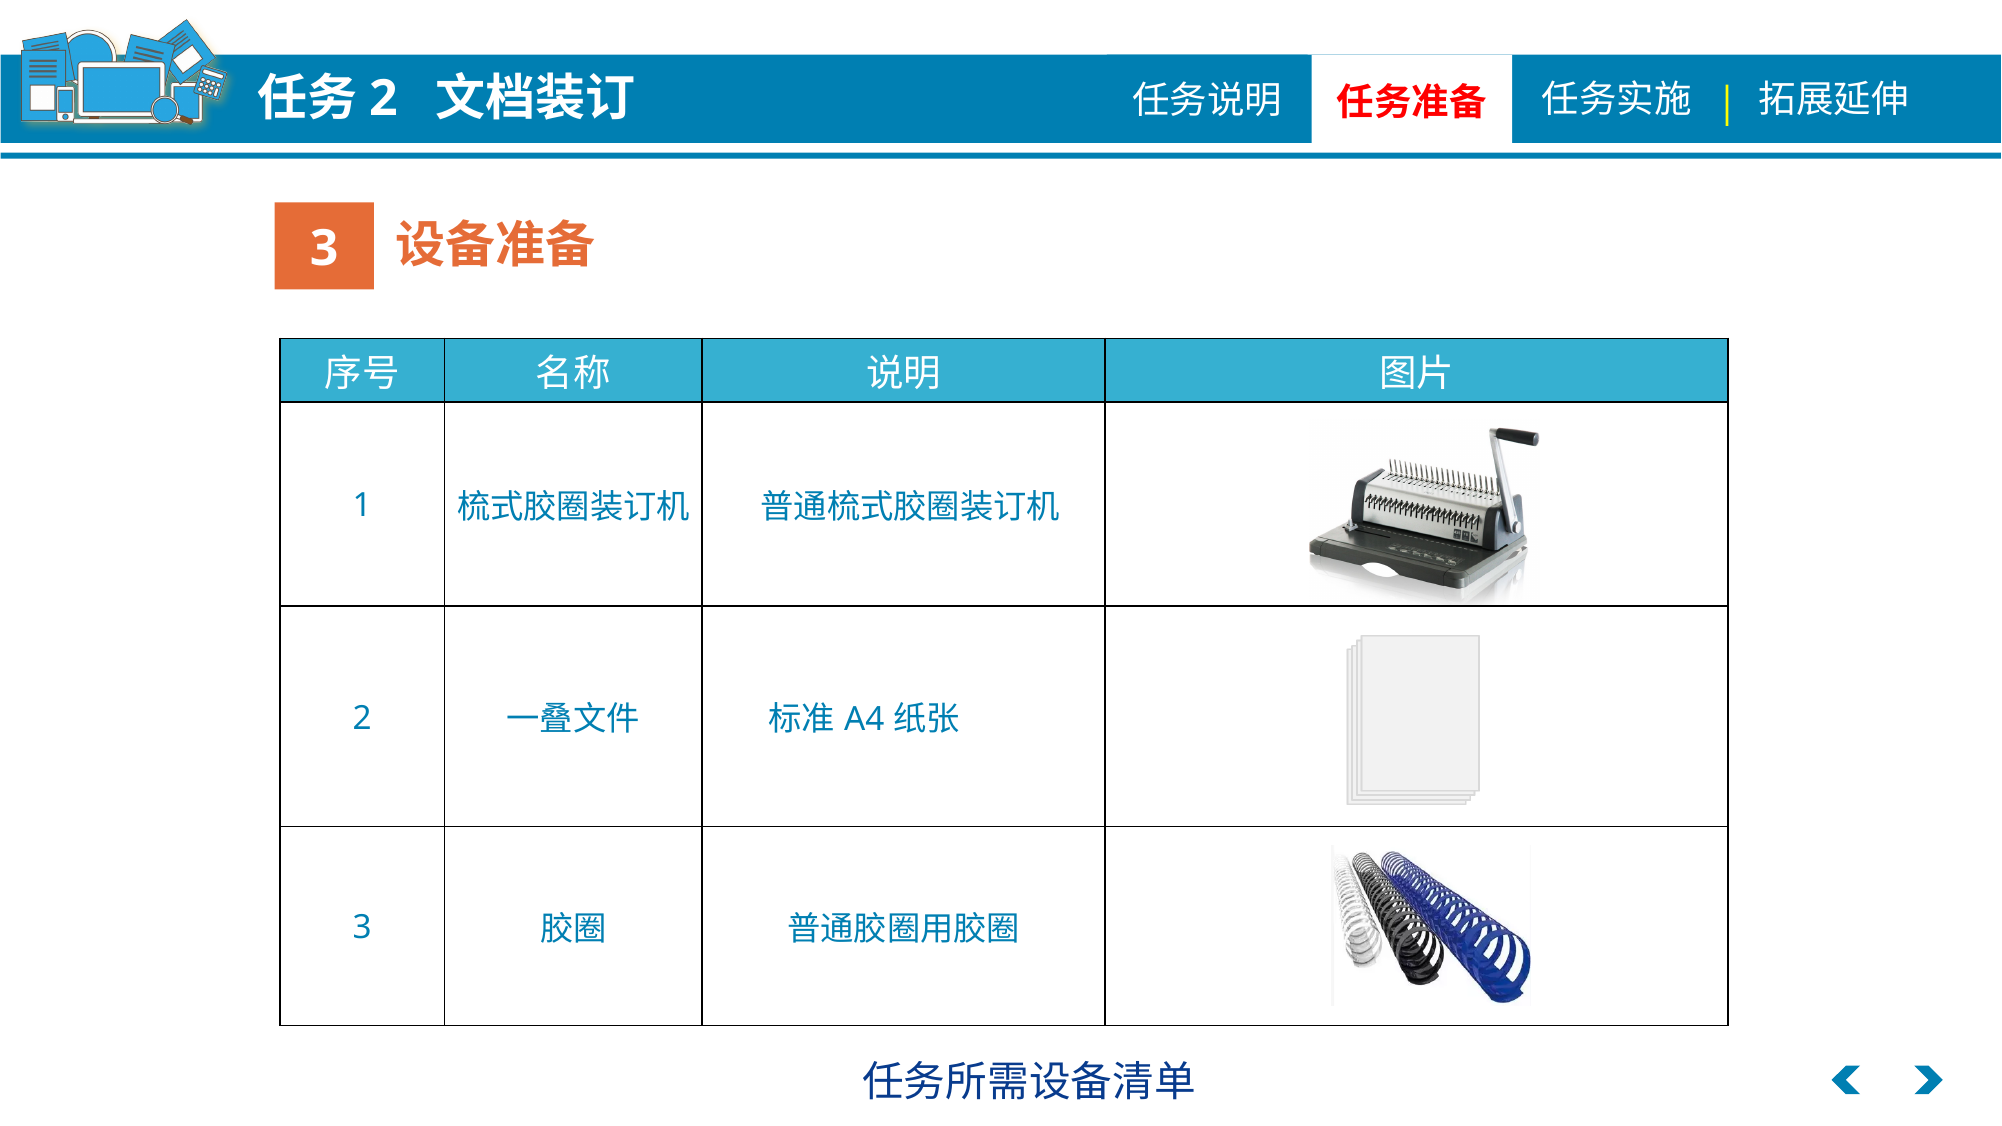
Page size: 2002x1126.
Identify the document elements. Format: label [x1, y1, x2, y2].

picture [1331, 845, 1531, 1006]
text_box [274, 200, 626, 290]
picture [1309, 419, 1541, 606]
text_box [0, 0, 2001, 1110]
picture [1340, 630, 1486, 809]
